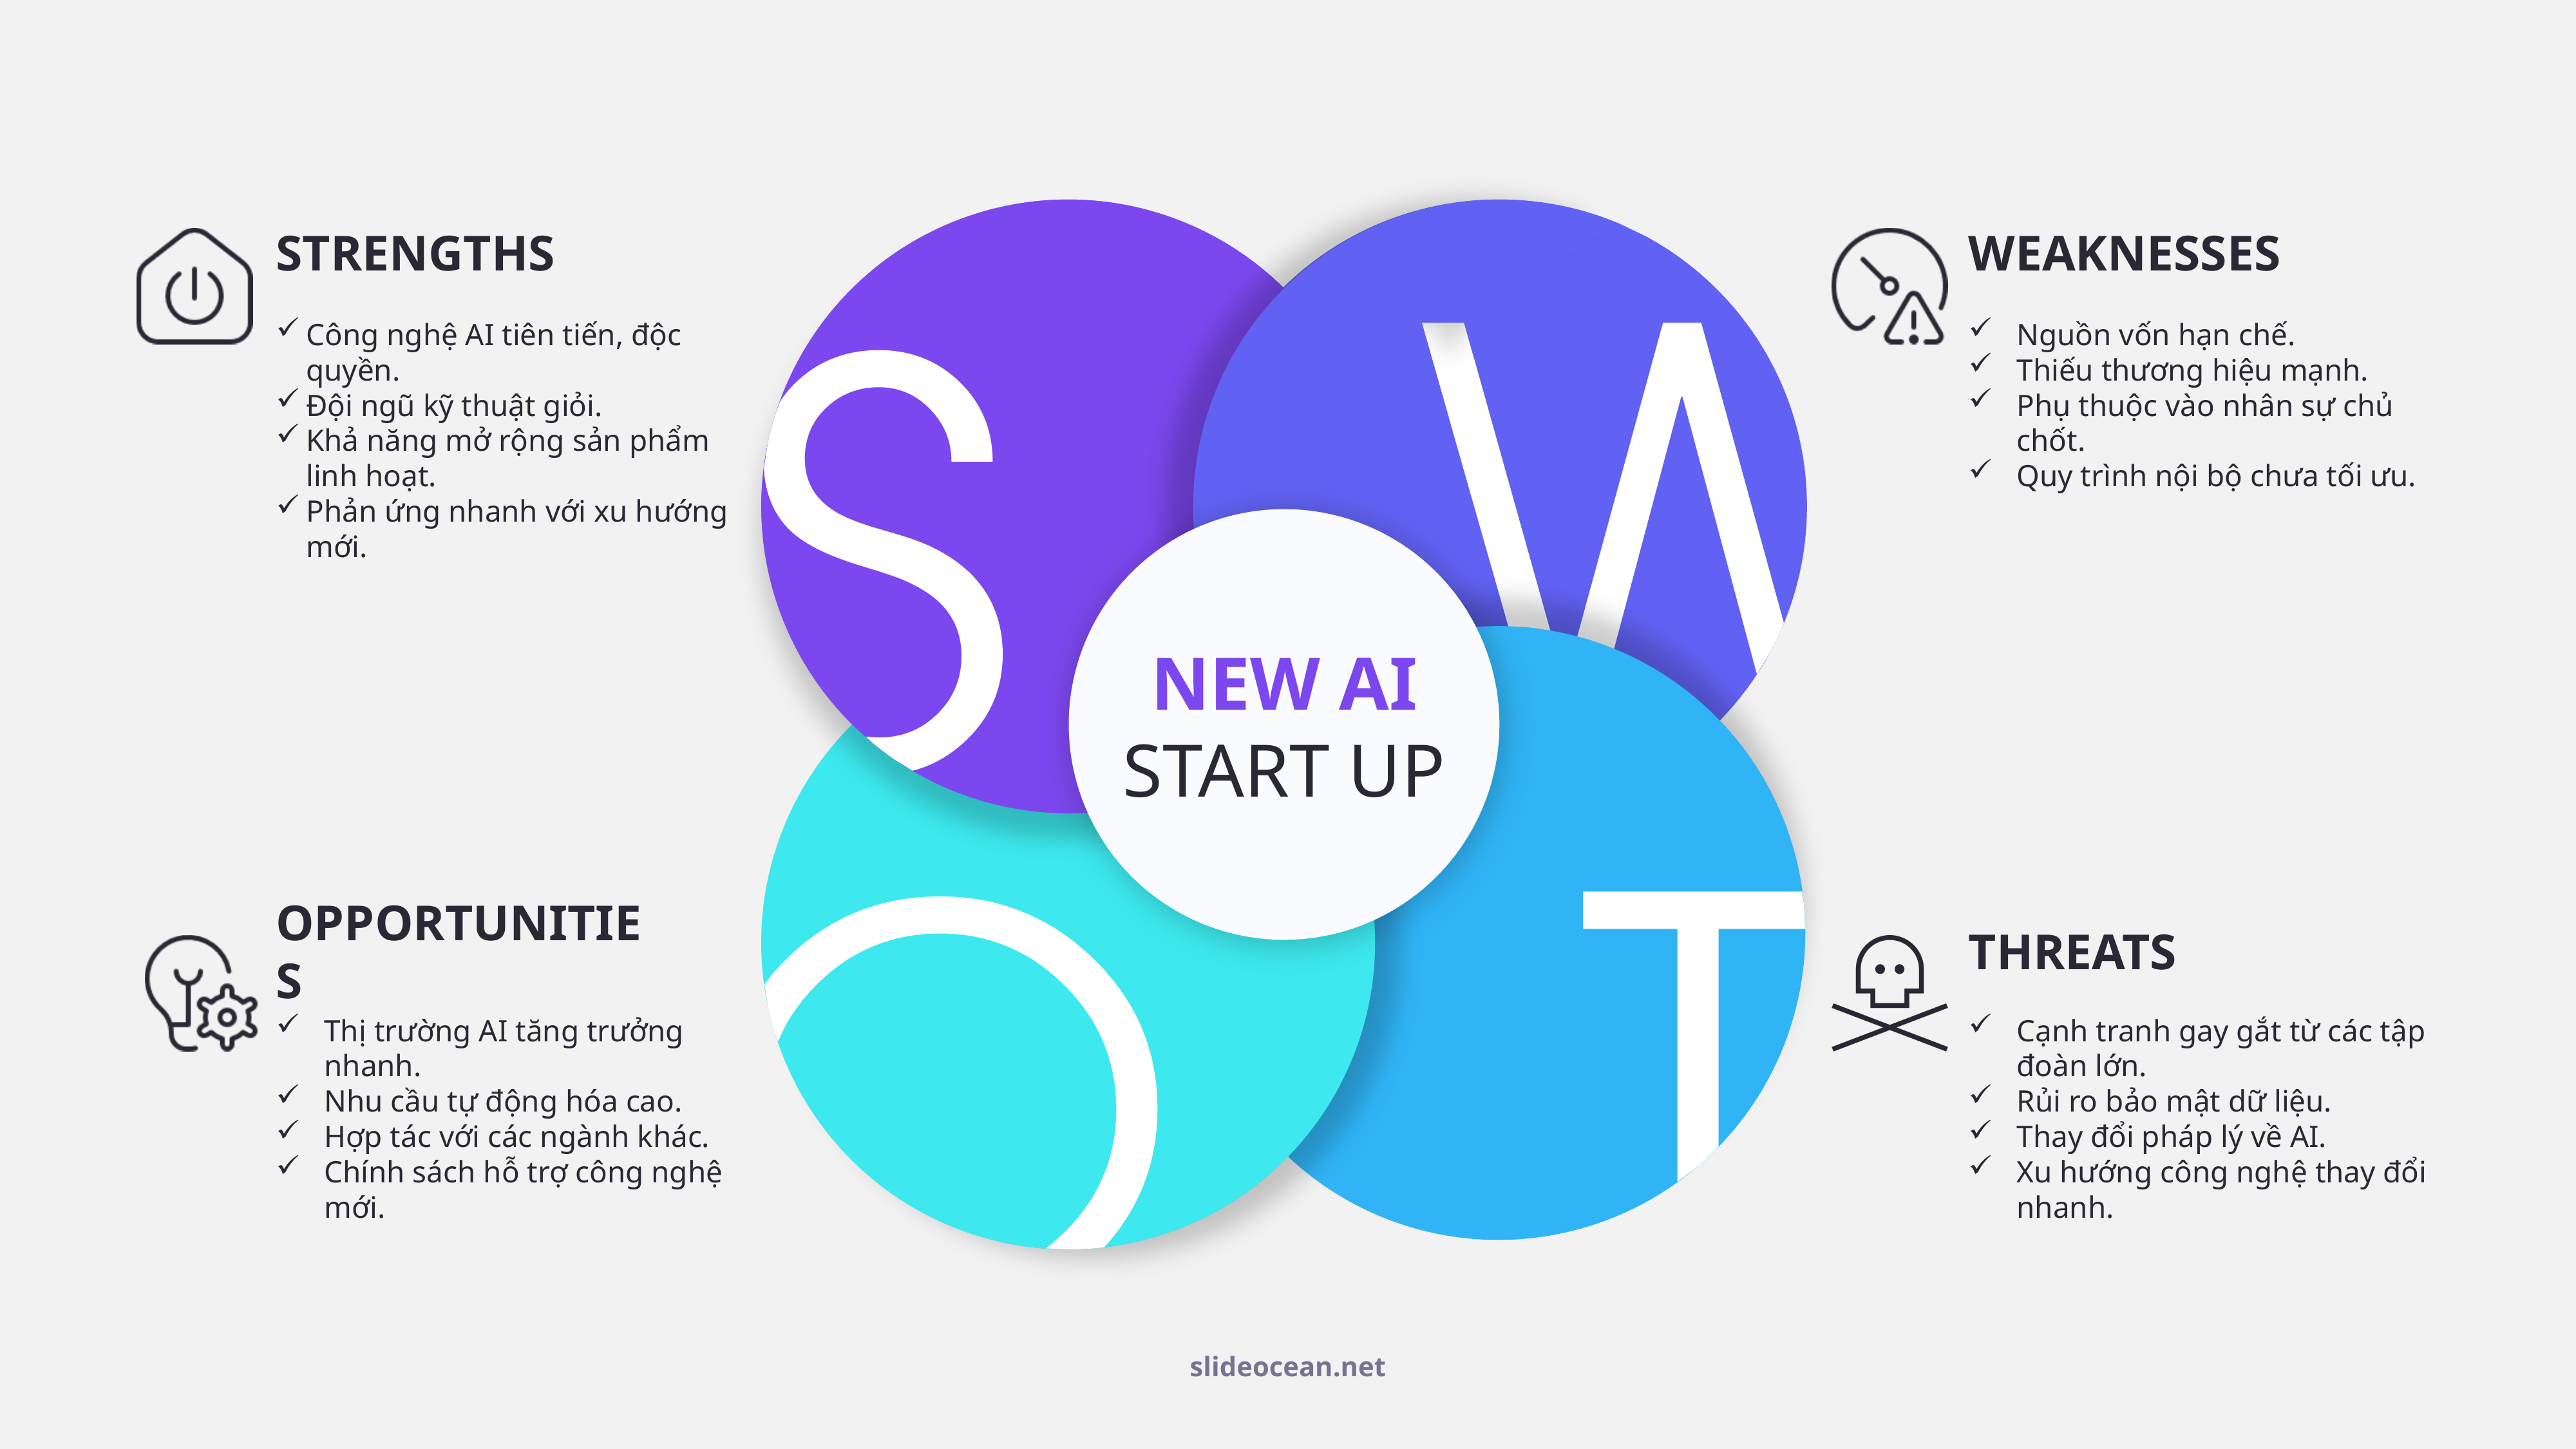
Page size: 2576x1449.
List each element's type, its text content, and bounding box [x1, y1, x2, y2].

picture [1831, 935, 1948, 1052]
text_box [1806, 469, 1808, 544]
text_box Công nghệ AI tiên tiến, độc quyền. Đội ngũ kỹ thuật giỏi. Khả năng mở rộng sản phẩm linh hoạt. Phản ứng nhanh với xu hướng mới. [266, 310, 746, 569]
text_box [761, 199, 1806, 1250]
text_box Thị trường AI tăng trưởng nhanh. Nhu cầu tự động hóa cao. Hợp tác với các ngành khác. Chính sách hỗ trợ công nghệ mới. [266, 1007, 746, 1229]
picture [144, 935, 261, 1052]
text_box Cạnh tranh gay gắt từ các tập đoàn lớn. Rủi ro bảo mật dữ liệu. Thay đổi pháp lý về AI. Xu hướng công nghệ thay đổi nhanh. [1958, 1007, 2439, 1229]
text_box THREATS [1958, 916, 2325, 984]
text_box WEAKNESSES [1958, 218, 2325, 286]
text_box STRENGTHS [266, 218, 591, 286]
picture [137, 228, 254, 345]
text_box OPPORTUNITIES [266, 887, 668, 1007]
text_box slideocean.net [1180, 1345, 1396, 1387]
text_box Nguồn vốn hạn chế. Thiếu thương hiệu mạnh. Phụ thuộc vào nhân sự chủ chốt. Quy trình nội bộ chưa tối ưu. [1958, 310, 2439, 498]
picture [1831, 228, 1948, 345]
